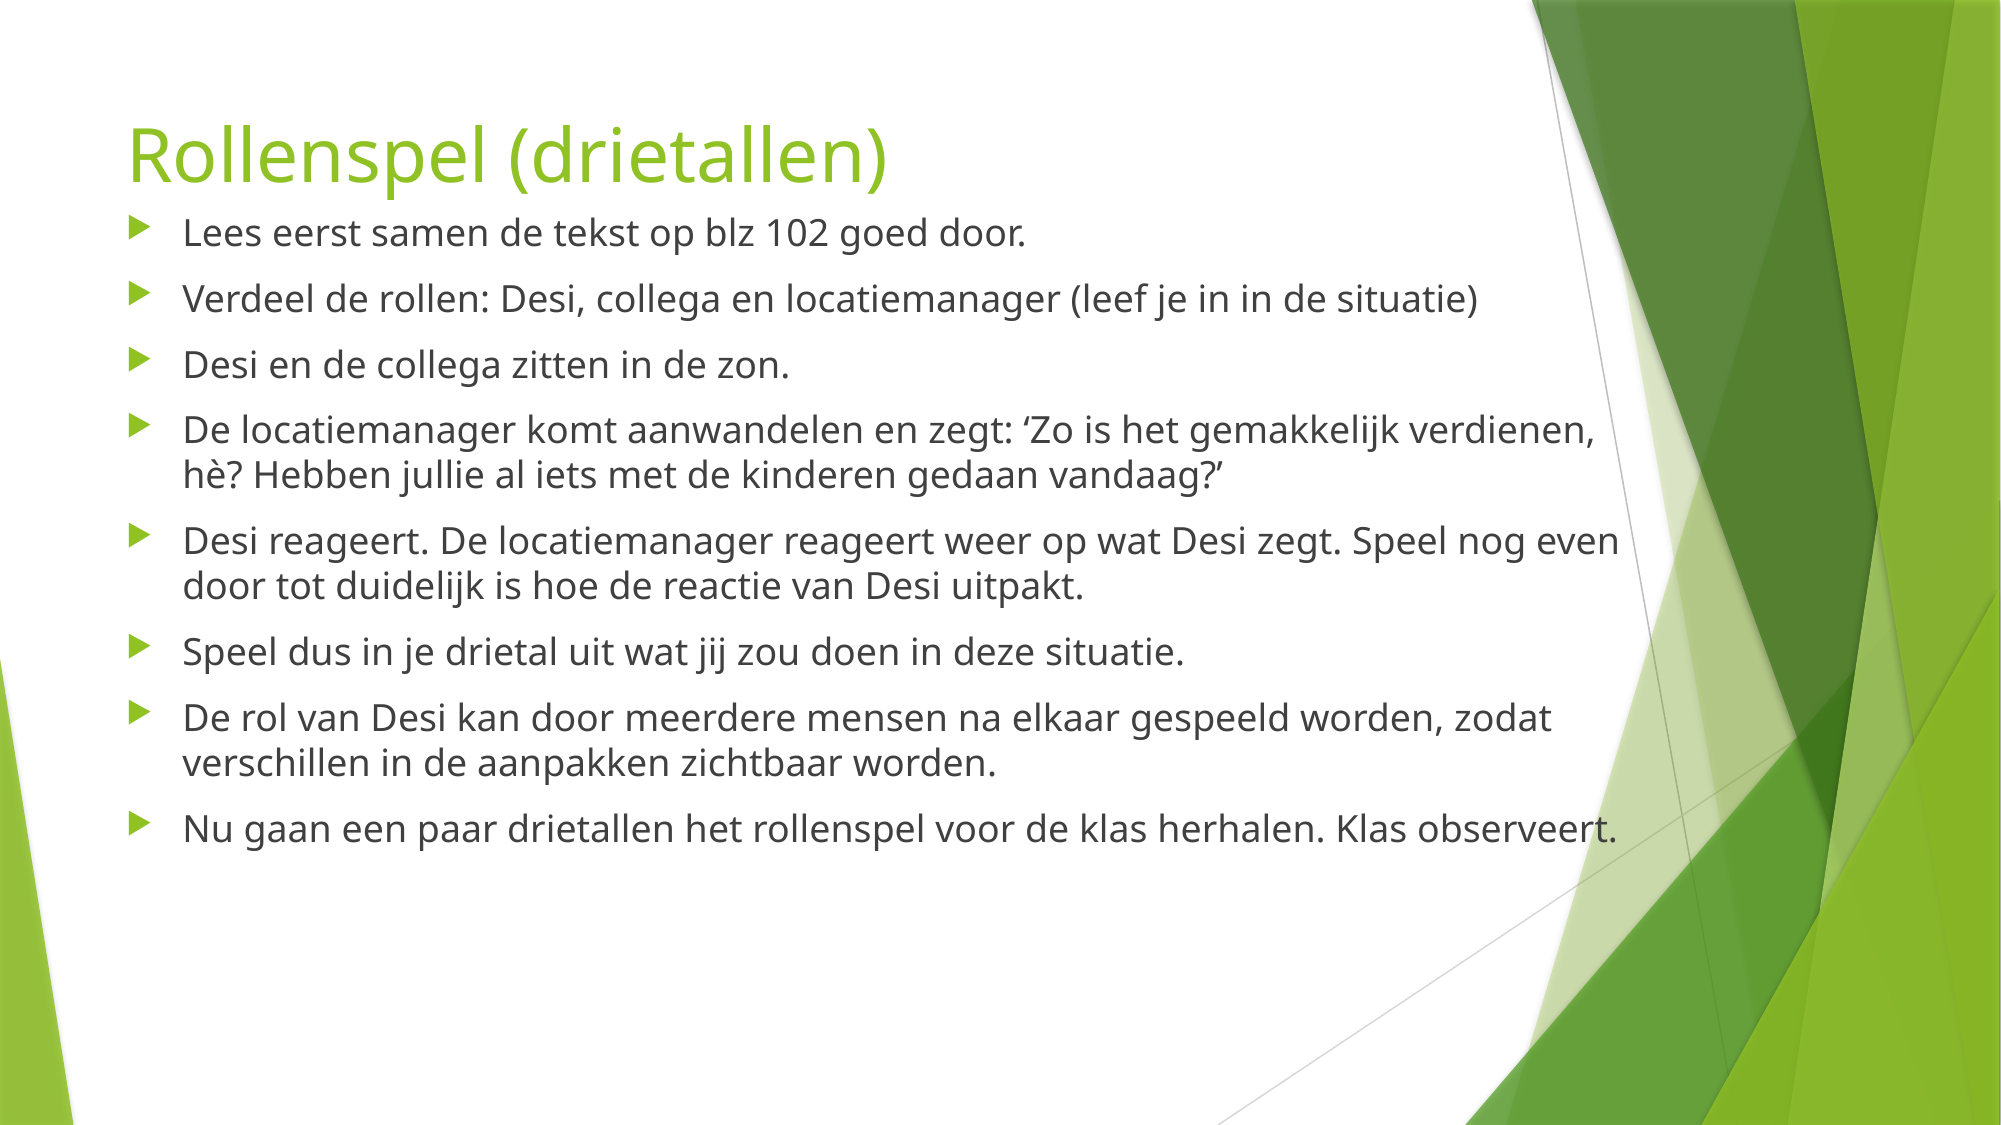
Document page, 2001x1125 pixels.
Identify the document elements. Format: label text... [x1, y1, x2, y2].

list Lees eerst samen de tekst op blz 102 goed door. Verdeel de rollen: Desi, collega en locatiemanager (leef je in in de situatie) Desi en de collega zitten in de zon. De locatiemanager komt aanwandelen en zegt: ‘Zo is het gemakkelijk verdienen, hè? Hebben jullie al iets met de kinderen gedaan vandaag?’ Desi reageert. De locatiemanager reageert weer op wat Desi zegt. Speel nog even door tot duidelijk is hoe de reactie van Desi uitpakt. Speel dus in je drietal uit wat jij zou doen in deze situatie. De rol van Desi kan door meerdere mensen na elkaar gespeeld worden, zodat verschillen in de aanpakken zichtbaar worden. Nu gaan een paar drietallen het rollenspel voor de klas herhalen. Klas observeert. [111, 201, 1680, 1125]
title Rollenspel (drietallen) [111, 99, 1522, 201]
